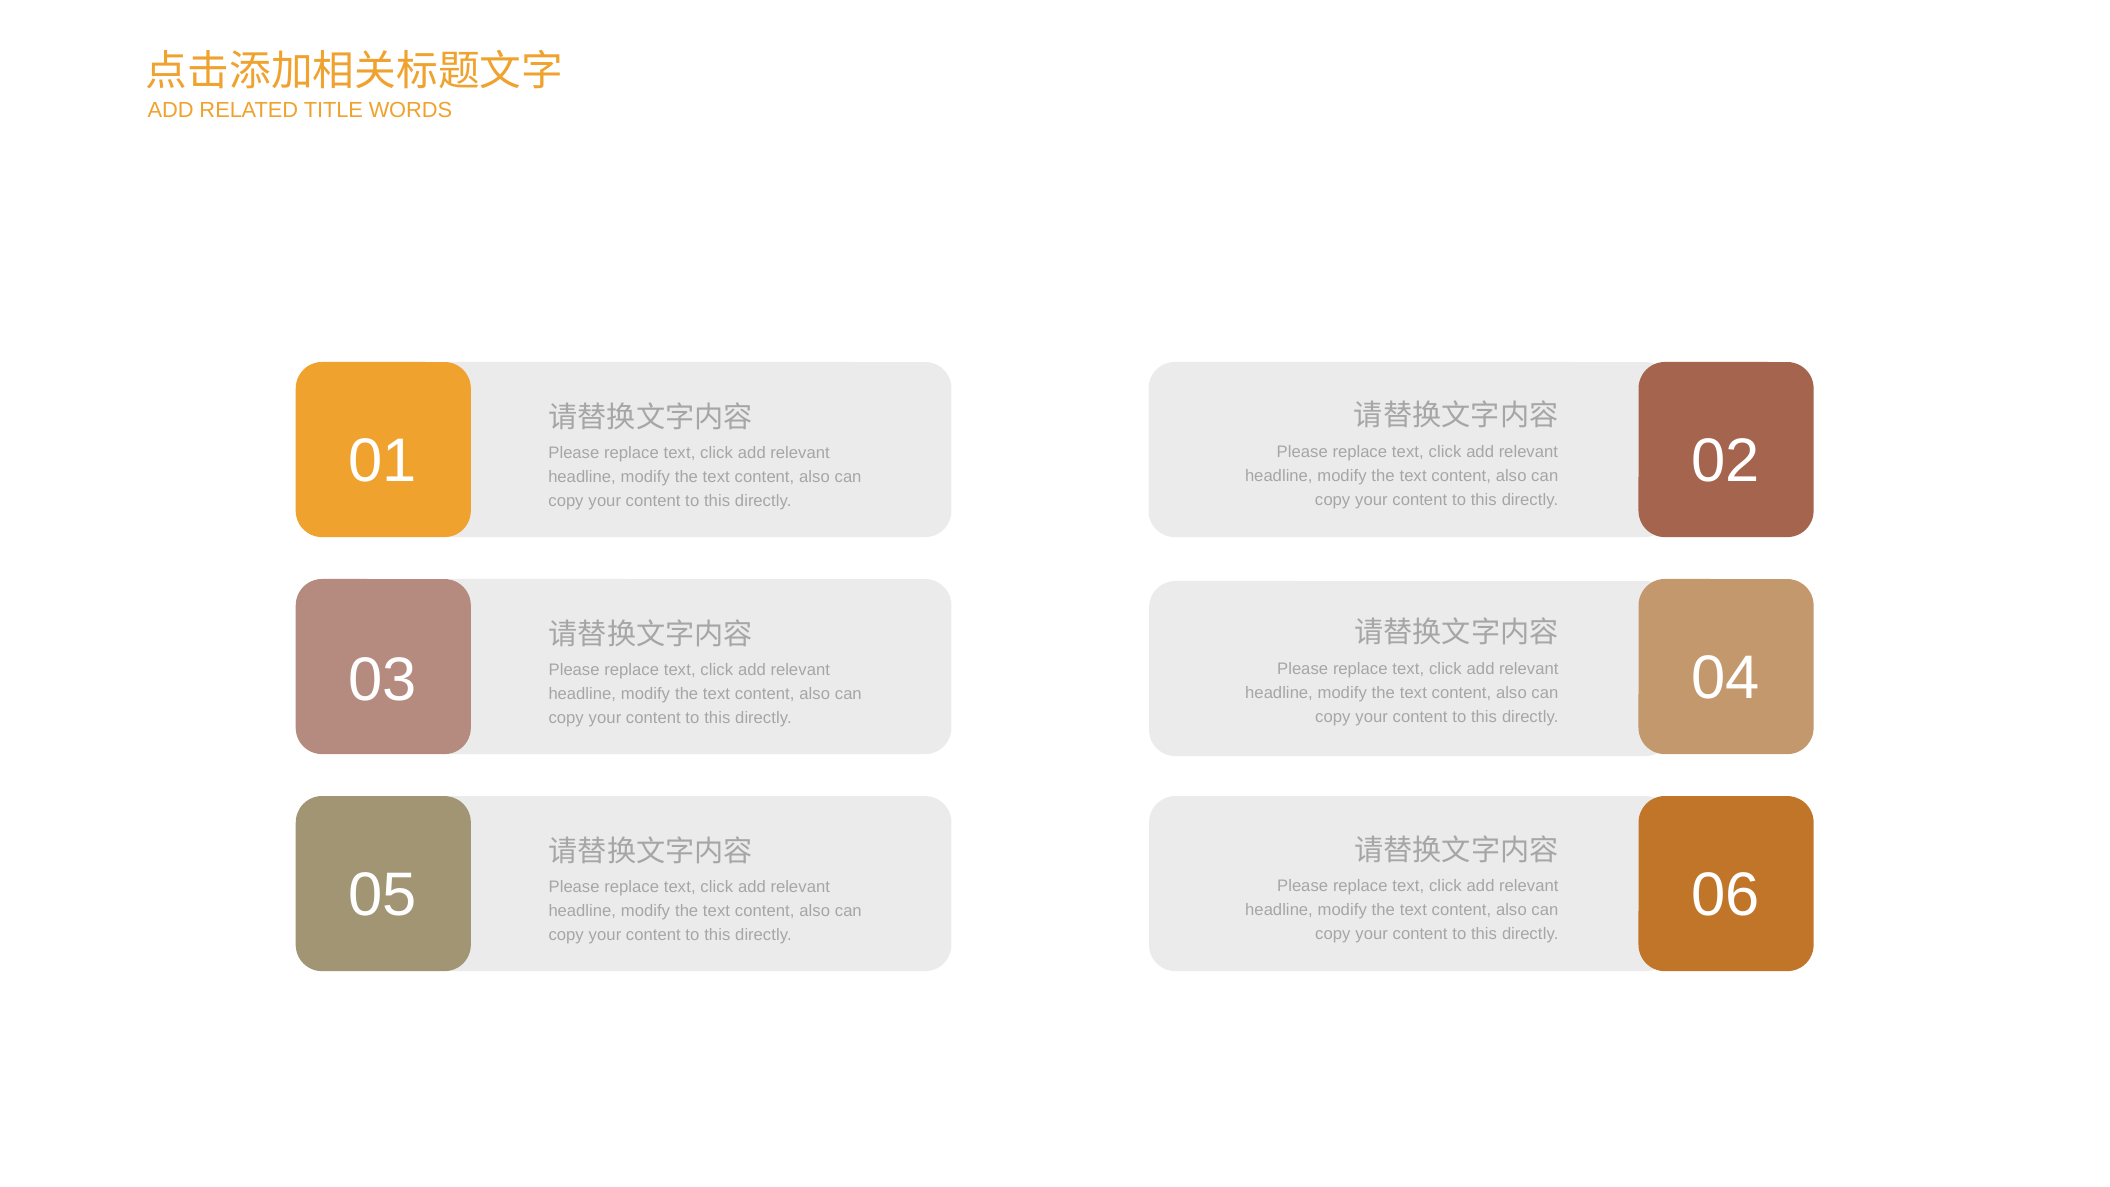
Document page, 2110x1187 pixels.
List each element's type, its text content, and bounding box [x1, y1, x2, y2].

text_box 点击添加相关标题文字 [145, 43, 564, 95]
text_box ADD RELATED TITLE WORDS [147, 96, 453, 123]
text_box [295, 361, 1814, 972]
